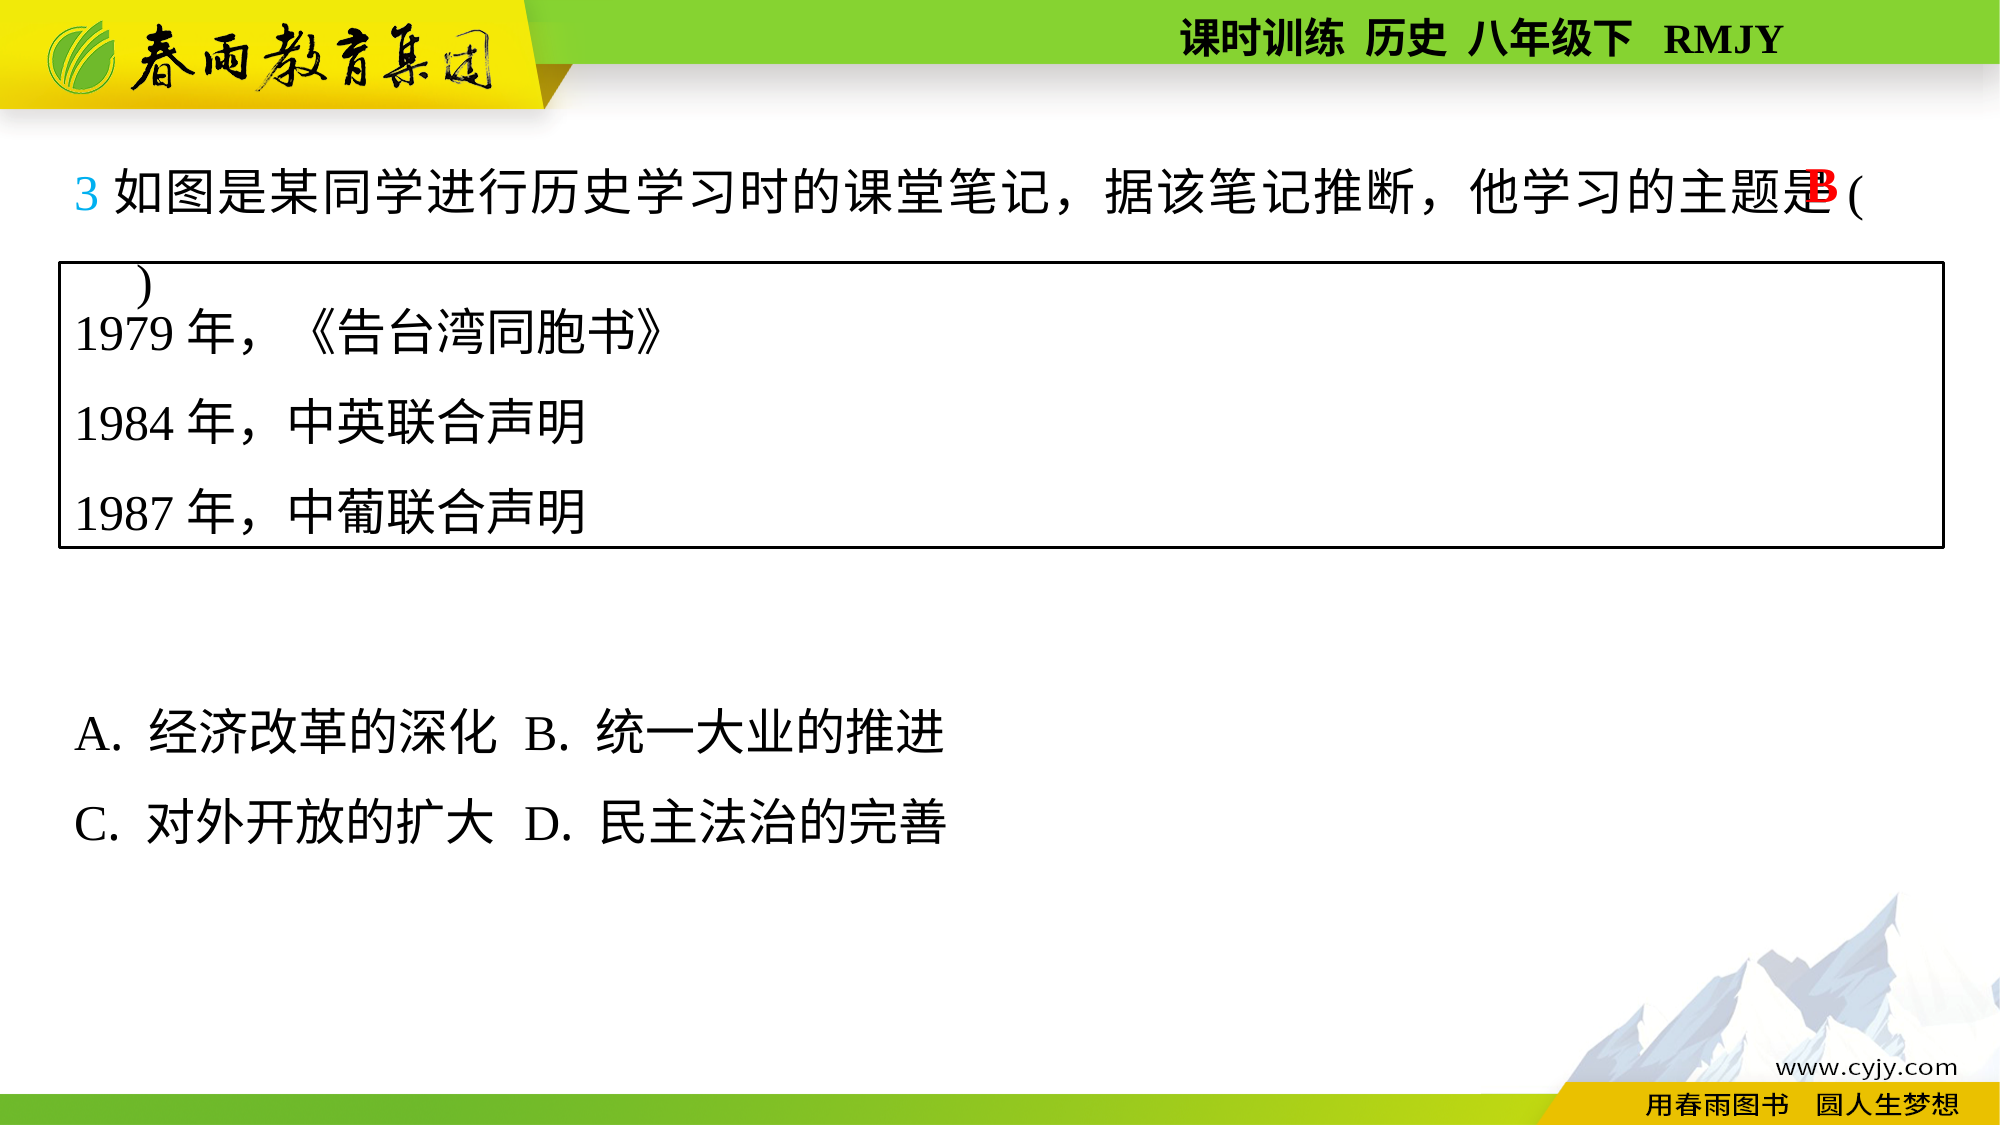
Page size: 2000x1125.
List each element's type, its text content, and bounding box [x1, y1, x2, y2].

text_box 1979年，《告台湾同胞书》 1984年，中英联合声明 1987年，中葡联合声明 [59, 262, 1944, 548]
list 3如图是某同学进行历史学习时的课堂笔记，据该笔记推断，他学习的主题是( ) A. 经济改革的深化 B. 统一大业的推进 C. 对外开放的扩大 D. 民主法治的完善 [59, 548, 1944, 774]
picture [0, 0, 2000, 1125]
list 3如图是某同学进行历史学习时的课堂笔记，据该笔记推断，他学习的主题是( ) A. 经济改革的深化 B. 统一大业的推进 C. 对外开放的扩大 D. 民主法治的完善 [59, 122, 1944, 262]
text_box B [1790, 145, 1854, 220]
